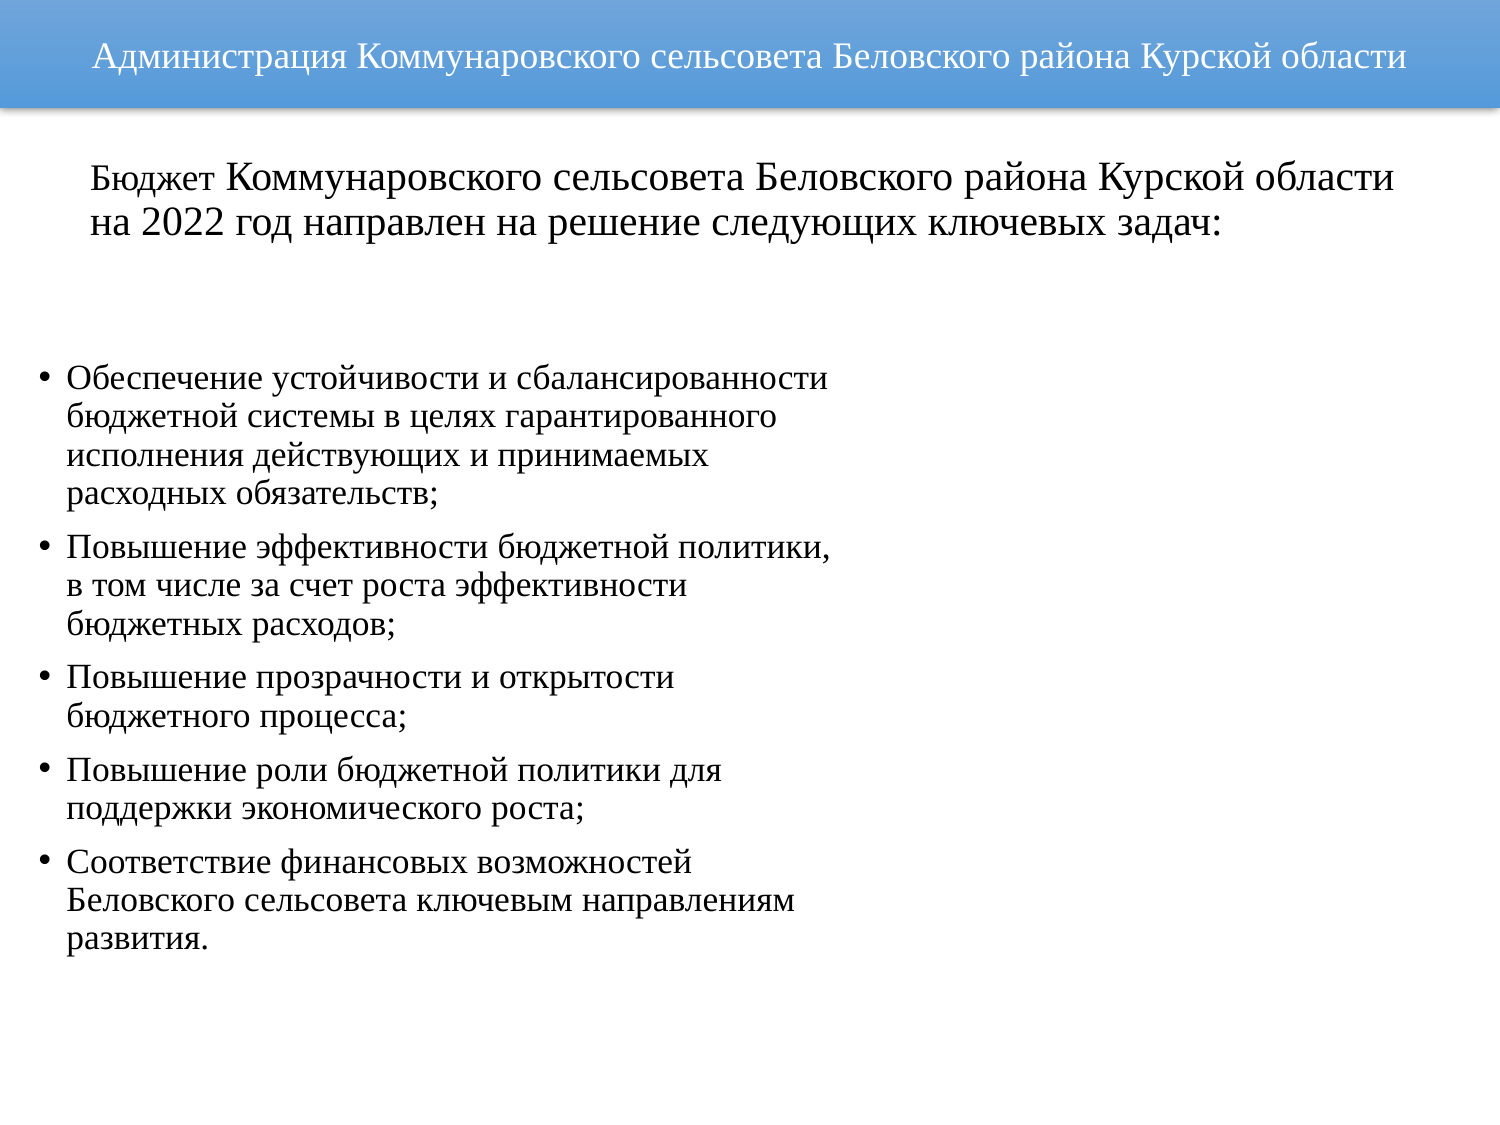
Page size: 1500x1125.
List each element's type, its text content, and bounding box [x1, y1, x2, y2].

list Обеспечение устойчивости и сбалансированности бюджетной системы в целях гарантированного исполнения действующих и принимаемых расходных обязательств; Повышение эффективности бюджетной политики, в том числе за счет роста эффективности бюджетных расходов; Повышение прозрачности и открытости бюджетного процесса; Повышение роли бюджетной политики для поддержки экономического роста; Соответствие финансовых возможностей Беловского сельсовета ключевым направлениям развития. [23, 351, 856, 1035]
text_box Администрация Коммунаровского сельсовета Беловского района Курской области [0, 0, 1500, 108]
title Бюджет Коммунаровского сельсовета Беловского района Курской области на 2022 год направлен на решение следующих ключевых задач: [75, 117, 1418, 282]
